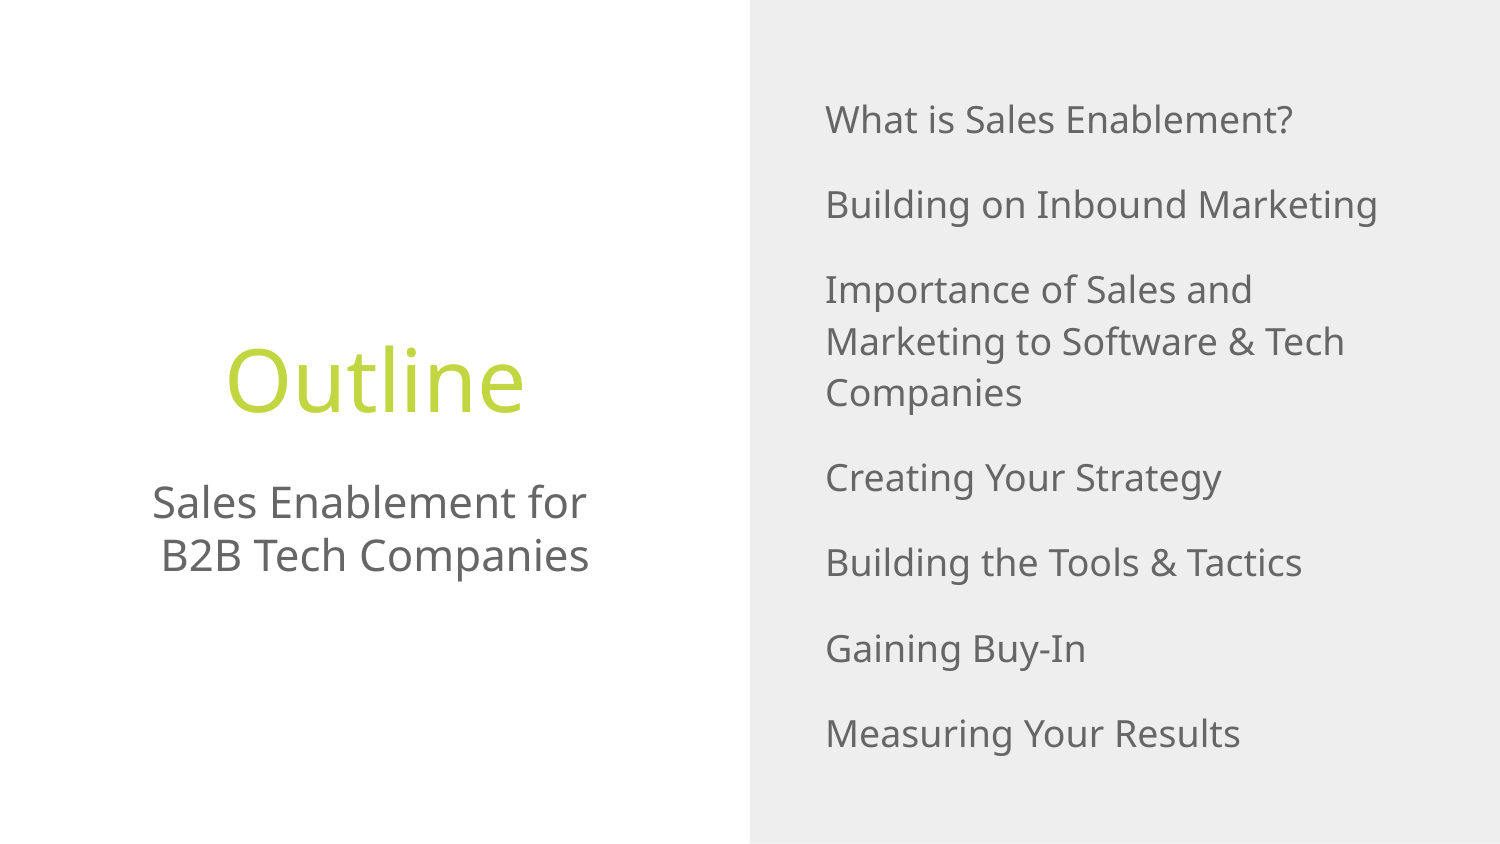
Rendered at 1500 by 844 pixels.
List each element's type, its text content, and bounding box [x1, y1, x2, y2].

subtitle Sales Enablement for B2B Tech Companies [43, 459, 708, 663]
list What is Sales Enablement? Building on Inbound Marketing Importance of Sales and Marketing to Software & Tech Companies Creating Your Strategy Building the Tools & Tactics Gaining Buy-In Measuring Your Results [810, 118, 1440, 725]
title Outline [43, 202, 708, 446]
